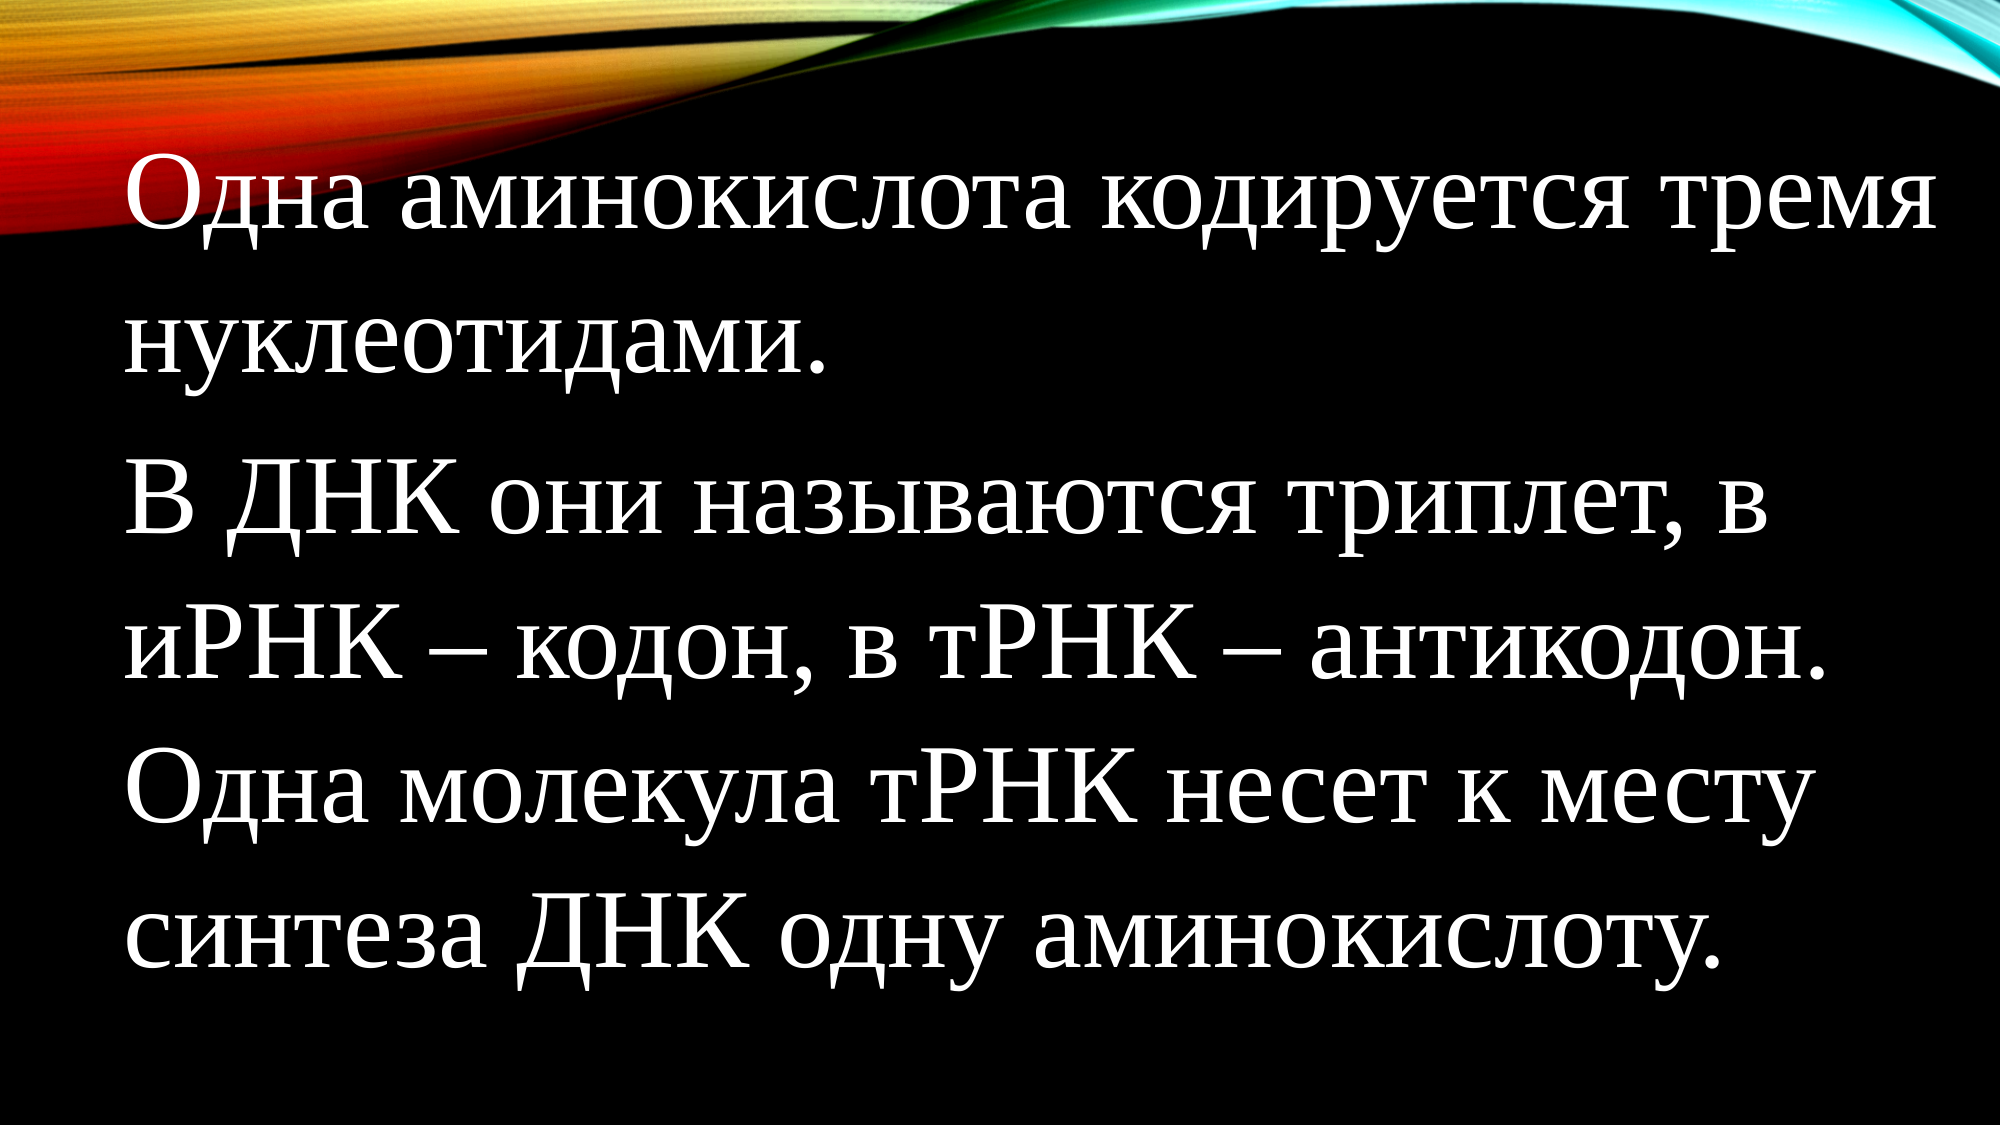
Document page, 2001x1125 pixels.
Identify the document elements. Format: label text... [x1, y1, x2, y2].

text_box Одна аминокислота кодируется тремя нуклеотидами. В ДНК они называются триплет, в иРНК – кодон, в тРНК – антикодон. Одна молекула тРНК несет к месту синтеза ДНК одну аминокислоту. [108, 99, 1982, 1125]
picture [0, 0, 2000, 237]
